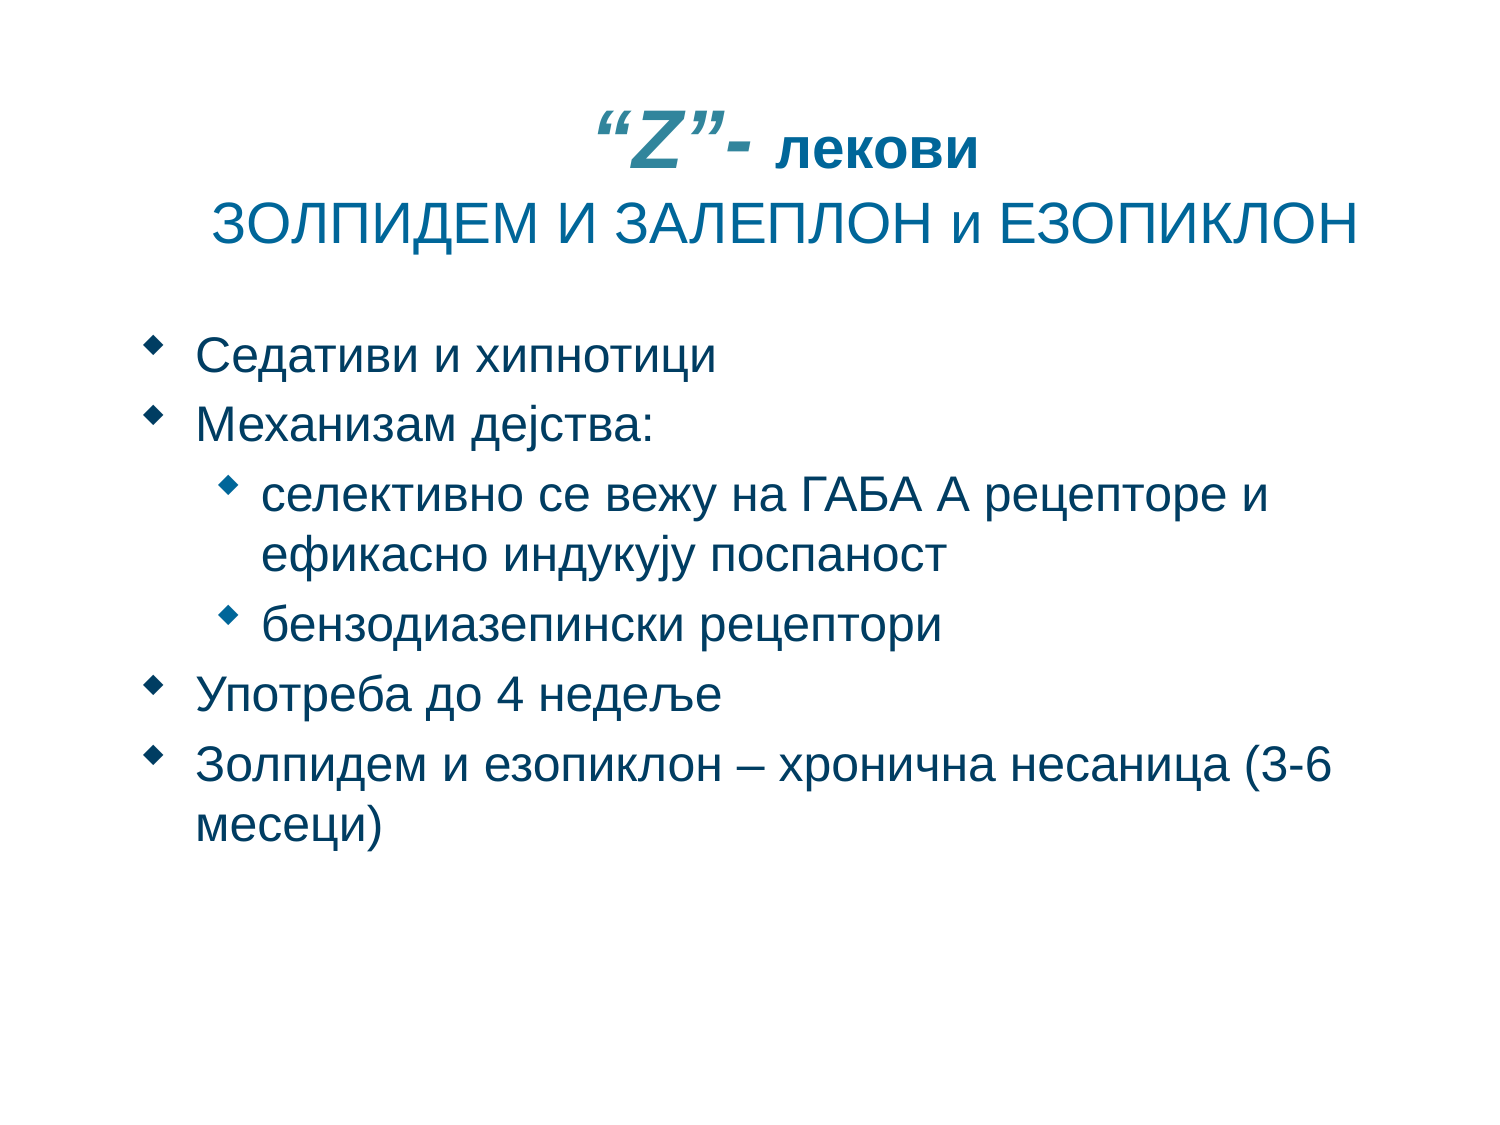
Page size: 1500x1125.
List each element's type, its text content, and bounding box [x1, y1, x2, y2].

list Седативи и хипнотици Механизам дејства: селективно се вежу на ГАБА А рецепторе и ефикасно индукују поспаност бензодиазепински рецептори Употреба до 4 недеље Золпидем и езопиклон – хронична несаница (3-6 месеци) [123, 314, 1400, 859]
title “Z”- лекови ЗОЛПИДЕМ И ЗАЛЕПЛОН и ЕЗОПИКЛОН [123, 77, 1448, 266]
